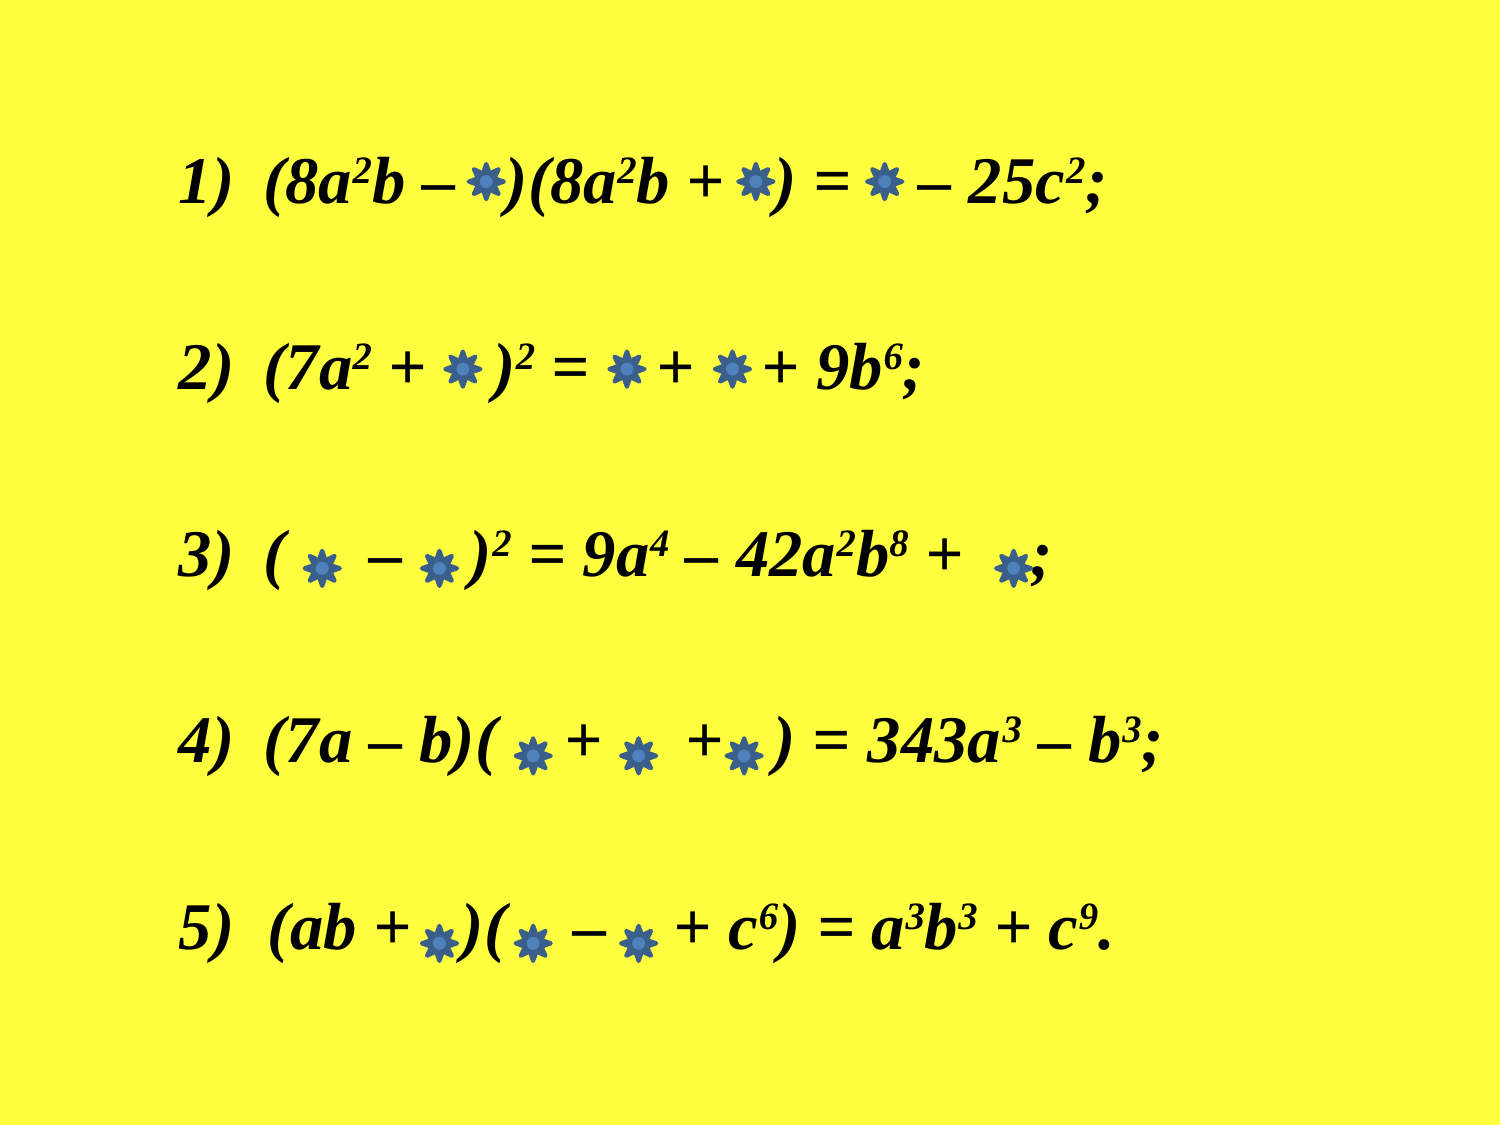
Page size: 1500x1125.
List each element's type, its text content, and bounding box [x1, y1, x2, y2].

text_box [618, 923, 659, 964]
text_box [712, 349, 753, 389]
text_box [865, 161, 905, 202]
text_box [419, 923, 460, 964]
text_box [607, 349, 647, 389]
text_box [302, 548, 342, 589]
list (8а2b – )(8а2b + ) = – 25c2; (7a2 + )2 = + + 9b6; ( – )2 = 9a4 – 42a2b8 + ; (7a – b)( + + ) = 343a3 – b3; 5) (ab + )( – + c6) = a3b3 + c9. [164, 128, 1425, 1005]
text_box [419, 548, 460, 589]
text_box [993, 548, 1034, 589]
text_box [513, 923, 553, 964]
text_box [724, 736, 764, 776]
text_box [736, 161, 776, 202]
text_box [443, 349, 483, 389]
text_box [618, 736, 659, 776]
text_box [466, 161, 506, 202]
text_box [513, 736, 553, 776]
